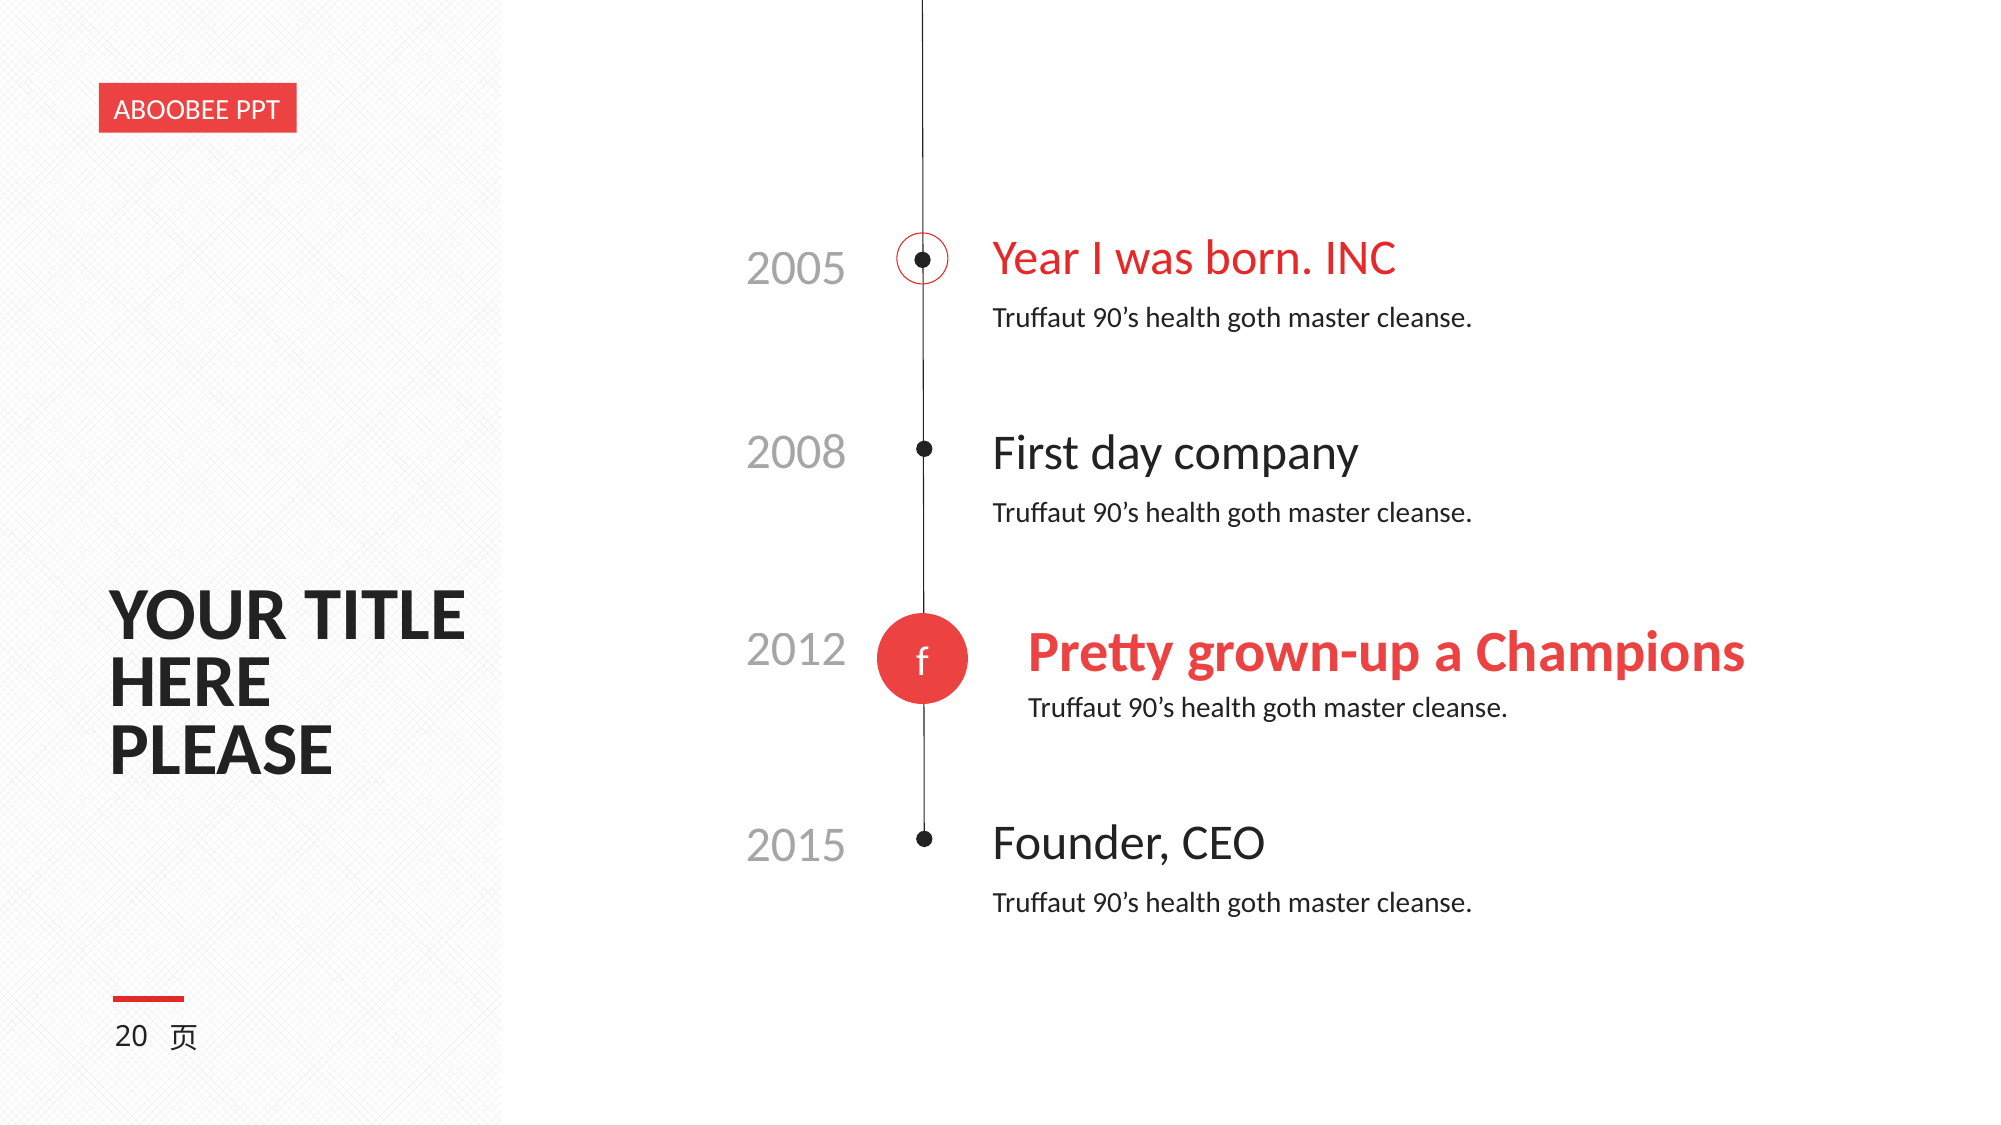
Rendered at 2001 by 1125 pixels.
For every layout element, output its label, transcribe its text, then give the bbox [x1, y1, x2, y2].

text_box [916, 831, 922, 847]
text_box f [925, 613, 968, 704]
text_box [977, 223, 1882, 349]
text_box [925, 233, 948, 284]
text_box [1013, 614, 1918, 739]
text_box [977, 419, 1882, 544]
text_box [925, 440, 933, 457]
text_box [925, 830, 933, 847]
text_box 2005 [660, 234, 862, 295]
text_box [896, 232, 922, 284]
text_box ABOOBEE PPT [98, 82, 297, 133]
title YOUR TITLE HERE PLEASE [94, 578, 499, 951]
text_box f [877, 613, 922, 704]
text_box [916, 441, 922, 457]
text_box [977, 809, 1882, 935]
text_box 2012 [660, 615, 862, 676]
text_box 2008 [660, 418, 862, 480]
text_box 2015 [660, 810, 862, 872]
